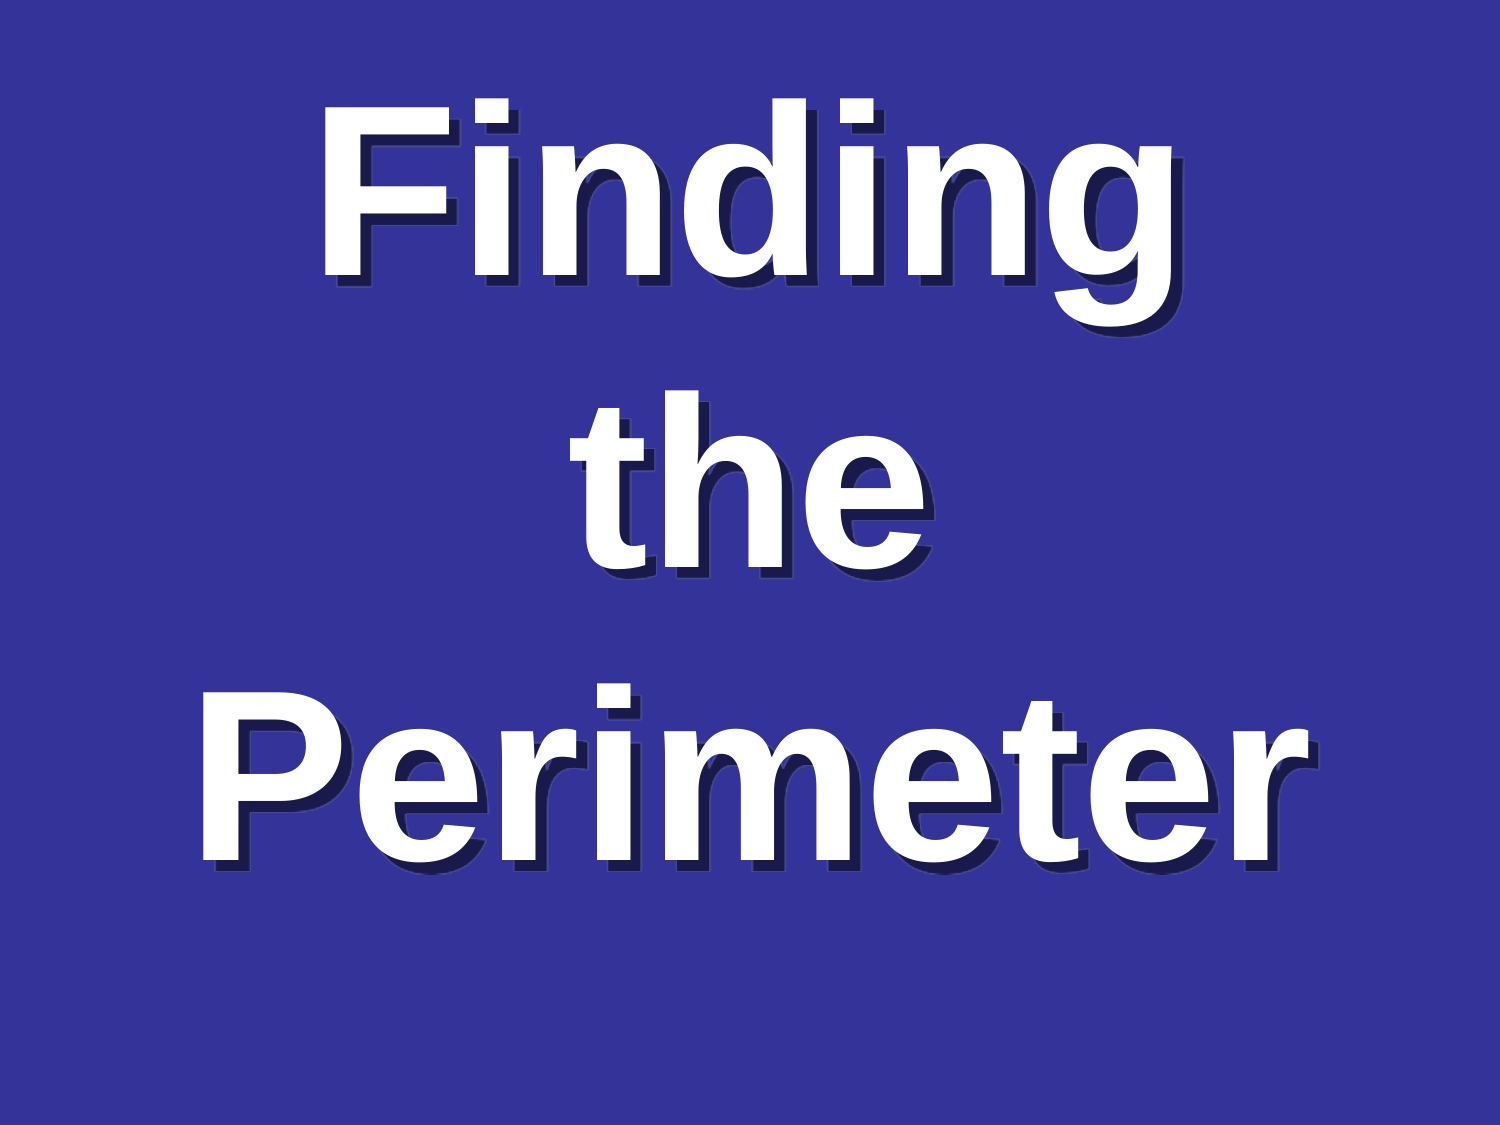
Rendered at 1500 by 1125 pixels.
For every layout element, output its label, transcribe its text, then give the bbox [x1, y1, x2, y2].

title Finding the Perimeter [112, 349, 1388, 591]
